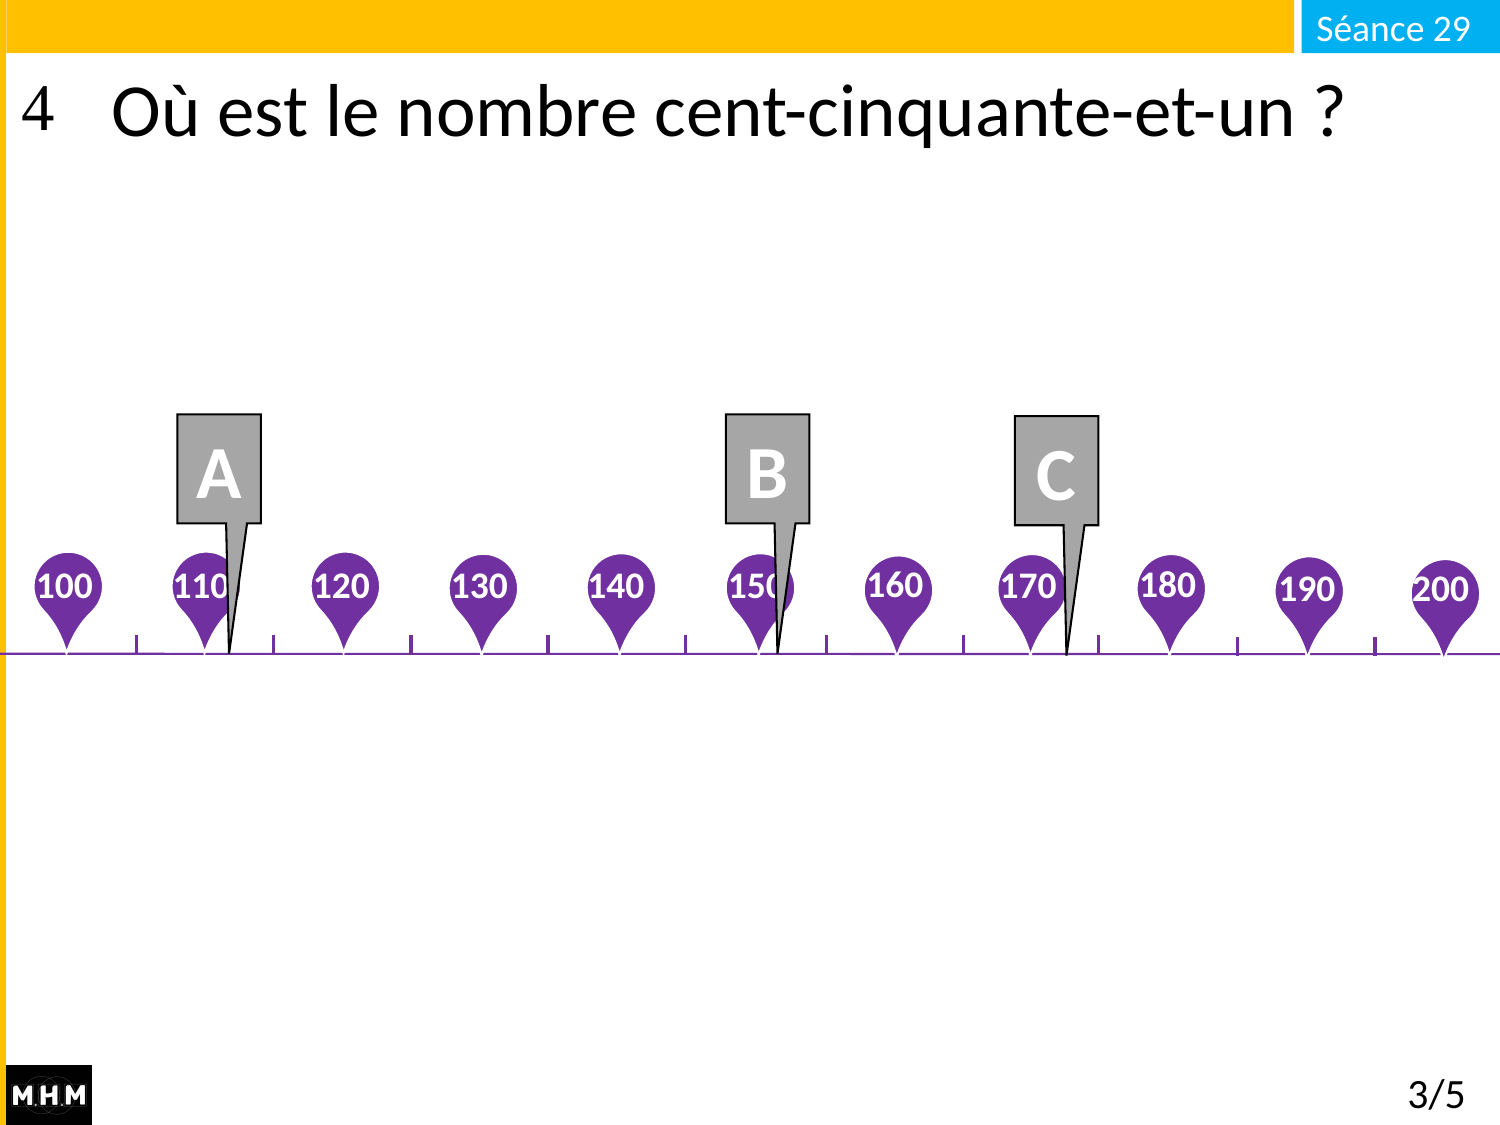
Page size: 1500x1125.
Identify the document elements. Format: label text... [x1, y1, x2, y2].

title Où est le nombre cent-cinquante-et-un ? [96, 60, 1391, 165]
text_box A [176, 413, 262, 551]
list 3/5 [1373, 1064, 1500, 1125]
text_box C [1013, 415, 1100, 551]
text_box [0, 551, 1500, 656]
text_box B [724, 413, 811, 551]
picture [6, 1065, 92, 1125]
